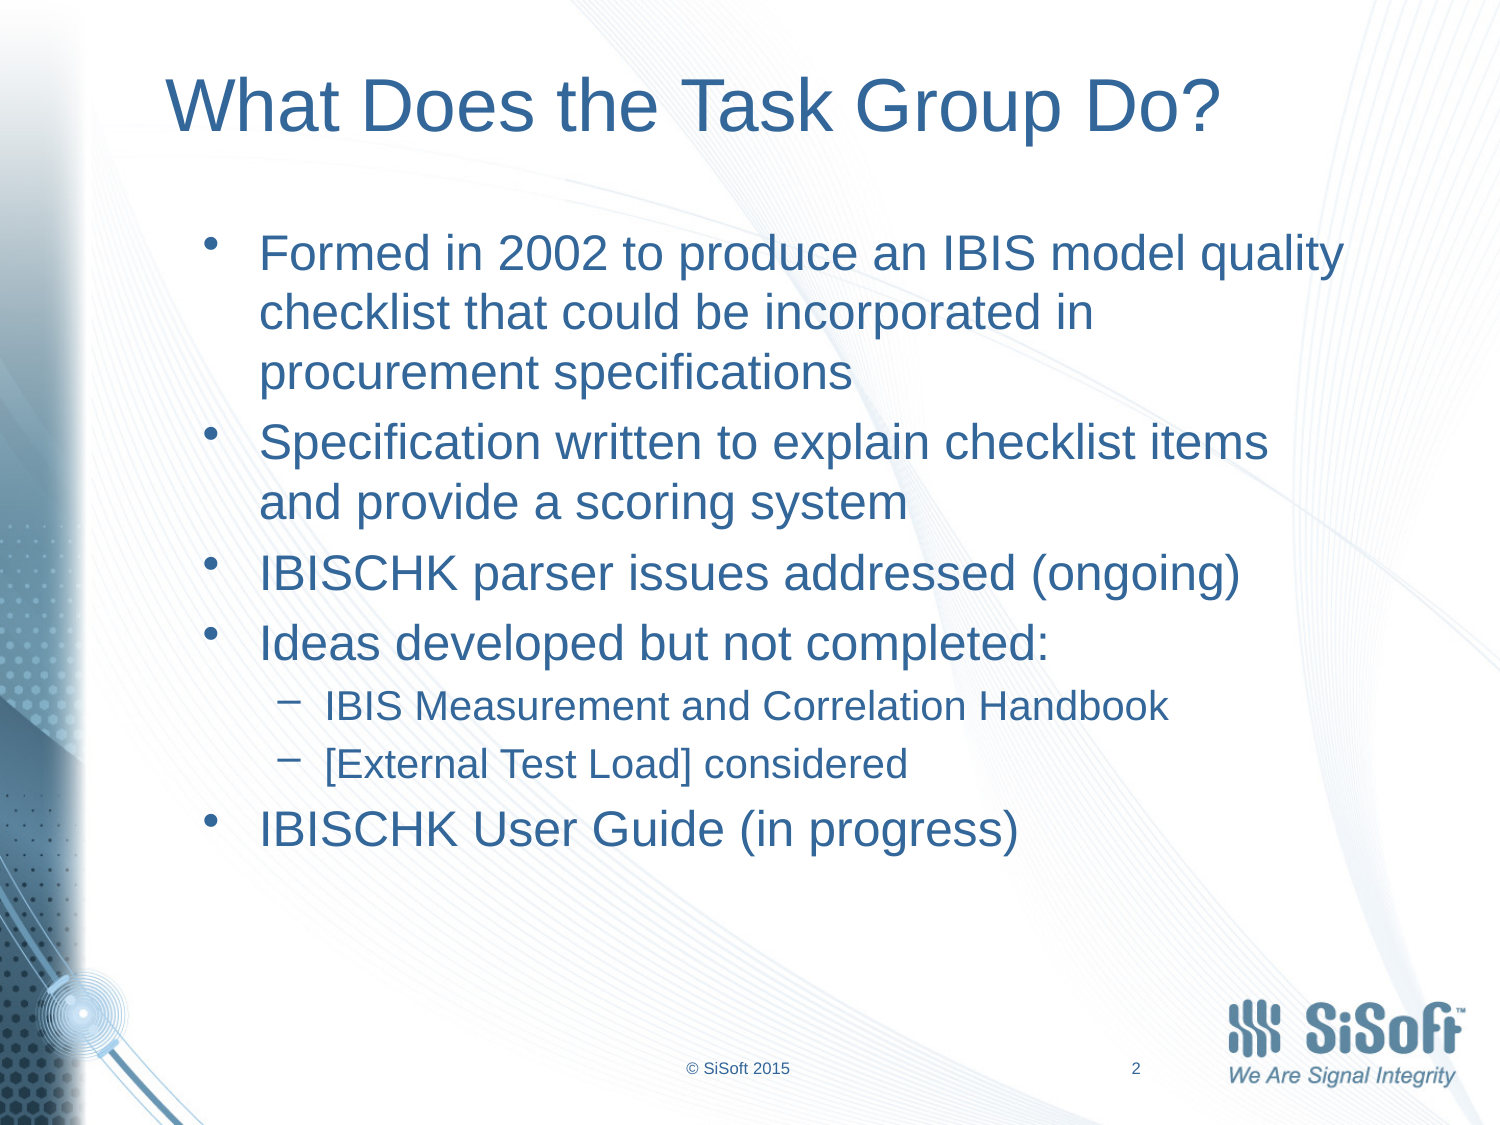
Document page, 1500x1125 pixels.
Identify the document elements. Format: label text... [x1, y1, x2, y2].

list Formed in 2002 to produce an IBIS model quality checklist that could be incorporated in procurement specifications Specification written to explain checklist items and provide a scoring system IBISCHK parser issues addressed (ongoing) Ideas developed but not completed: IBIS Measurement and Correlation Handbook [External Test Load] considered IBISCHK User Guide (in progress) [187, 212, 1363, 963]
picture [0, 0, 1500, 1125]
title What Does the Task Group Do? [150, 26, 1300, 177]
